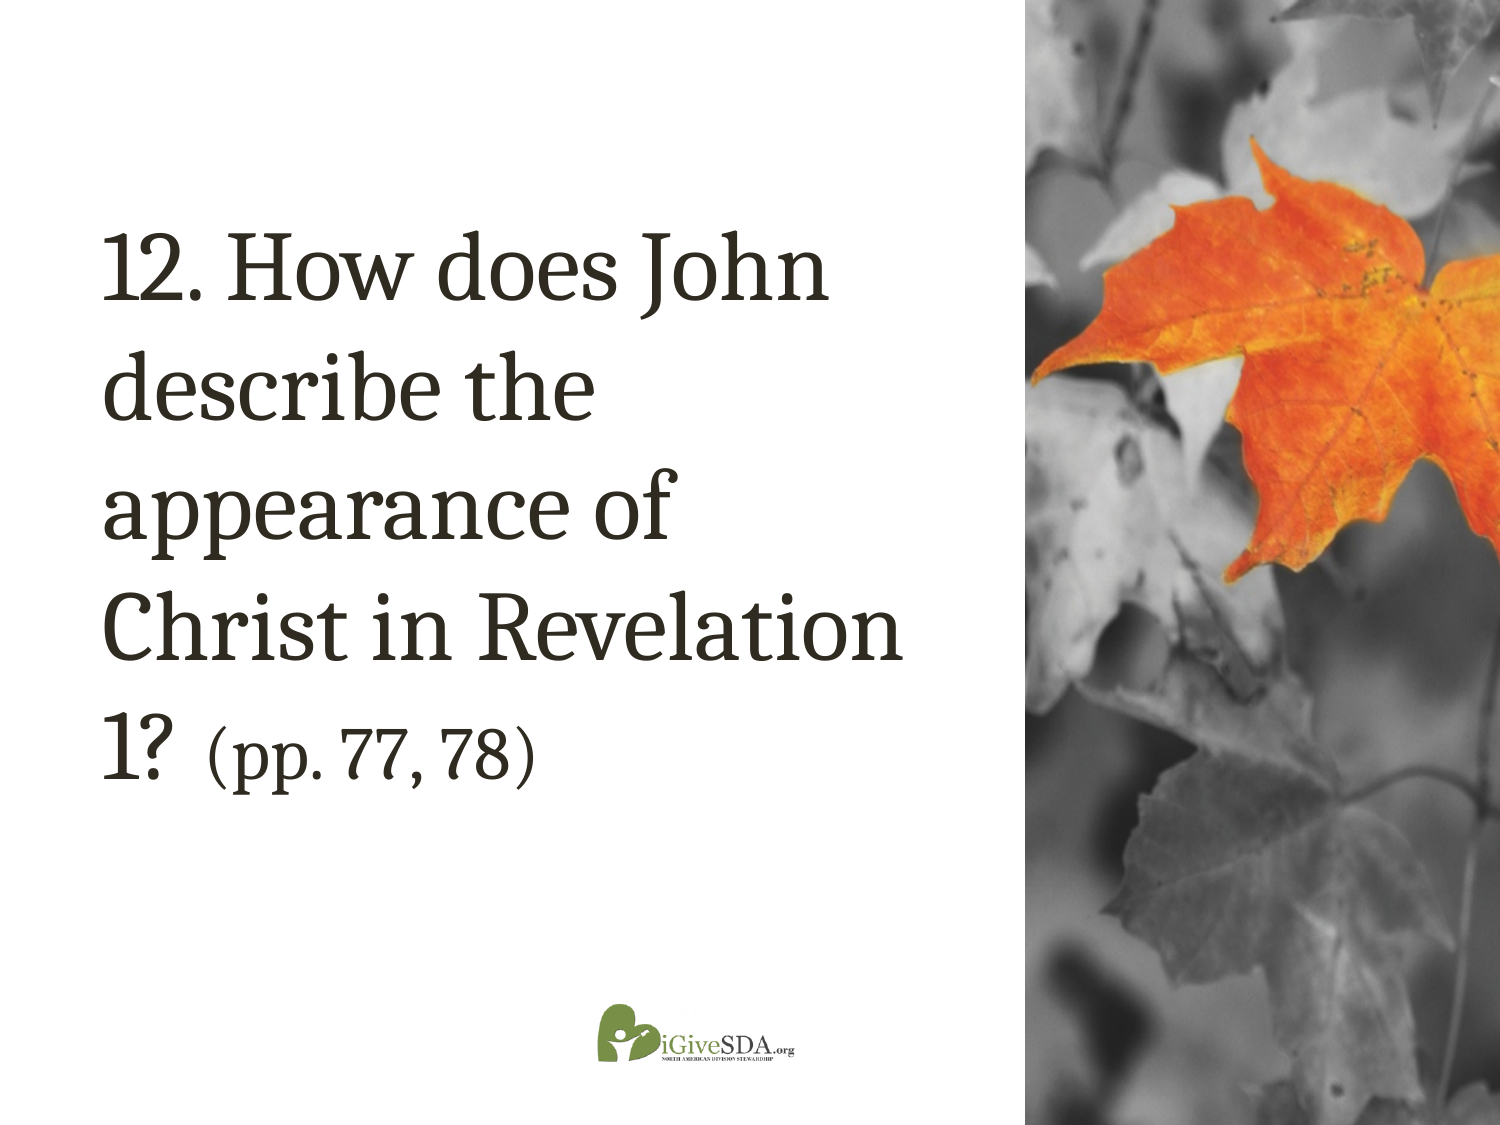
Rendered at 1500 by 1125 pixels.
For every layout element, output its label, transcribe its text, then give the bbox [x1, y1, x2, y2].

title 12. How does John describe the appearance of Christ in Revelation 1? (pp. 77, 78) [87, 187, 950, 813]
picture [1024, 0, 1500, 1125]
picture [580, 989, 804, 1077]
